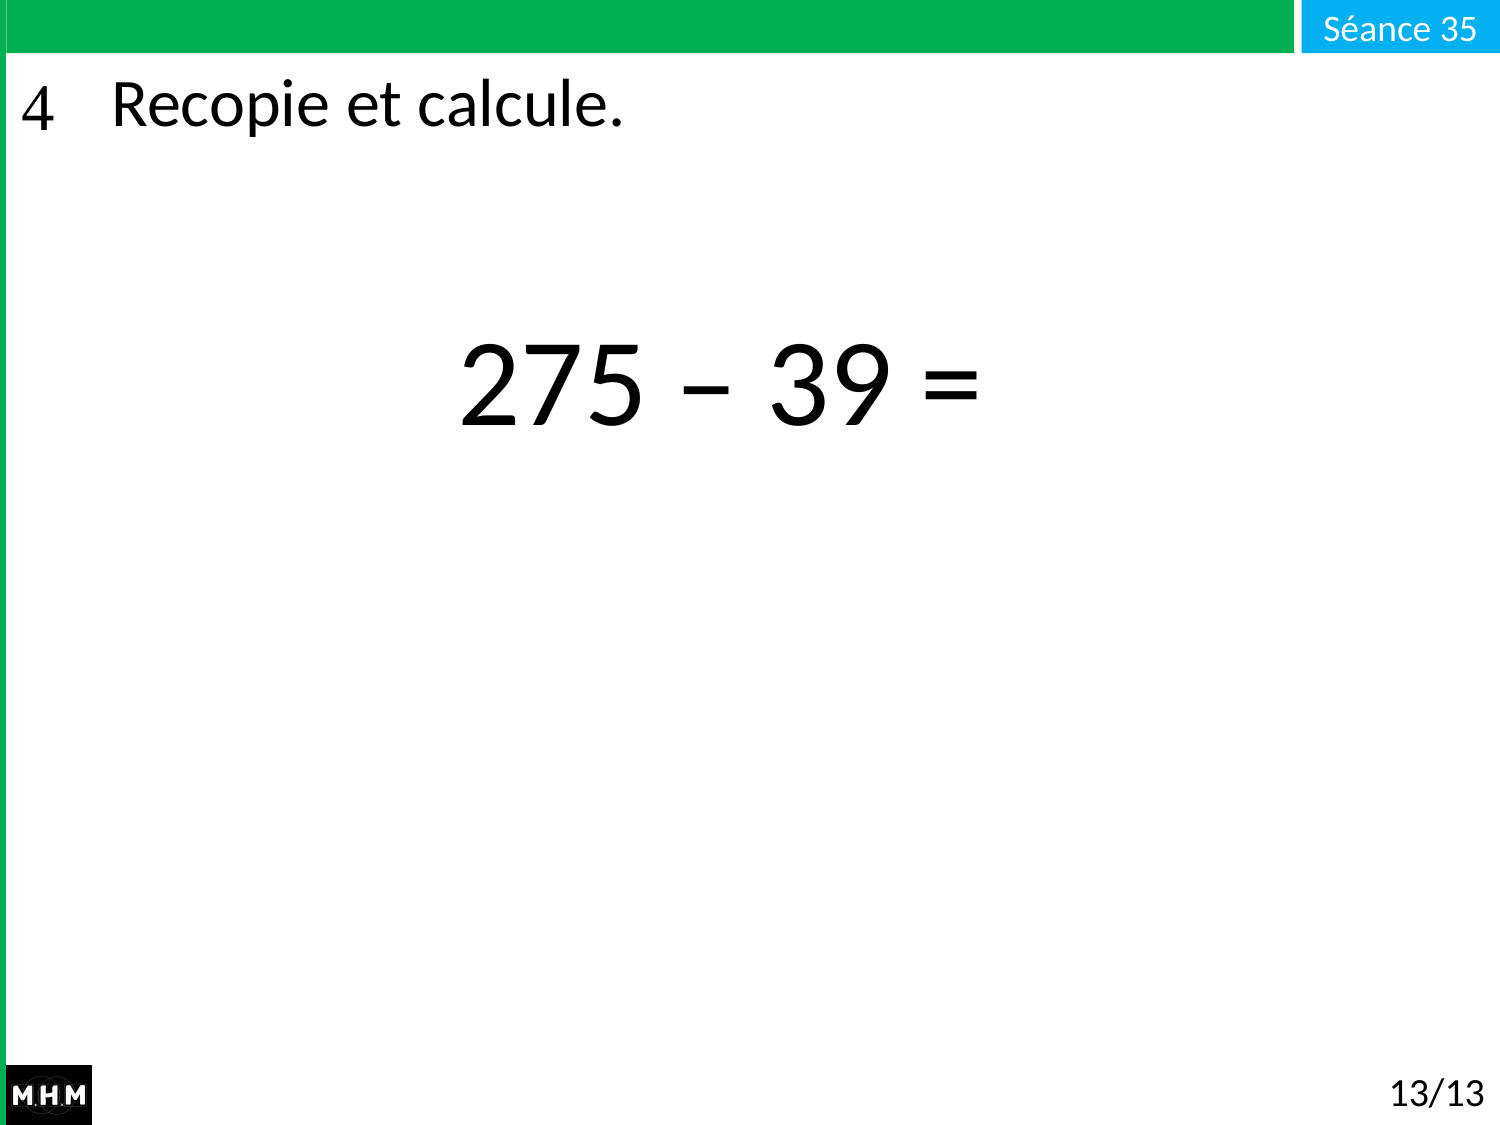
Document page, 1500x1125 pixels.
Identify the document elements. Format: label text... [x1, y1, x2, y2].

picture [6, 1065, 92, 1125]
title Recopie et calcule. [96, 60, 1391, 150]
list 13/13 [1373, 1064, 1500, 1125]
text_box 275 – 39 = [442, 292, 1243, 458]
